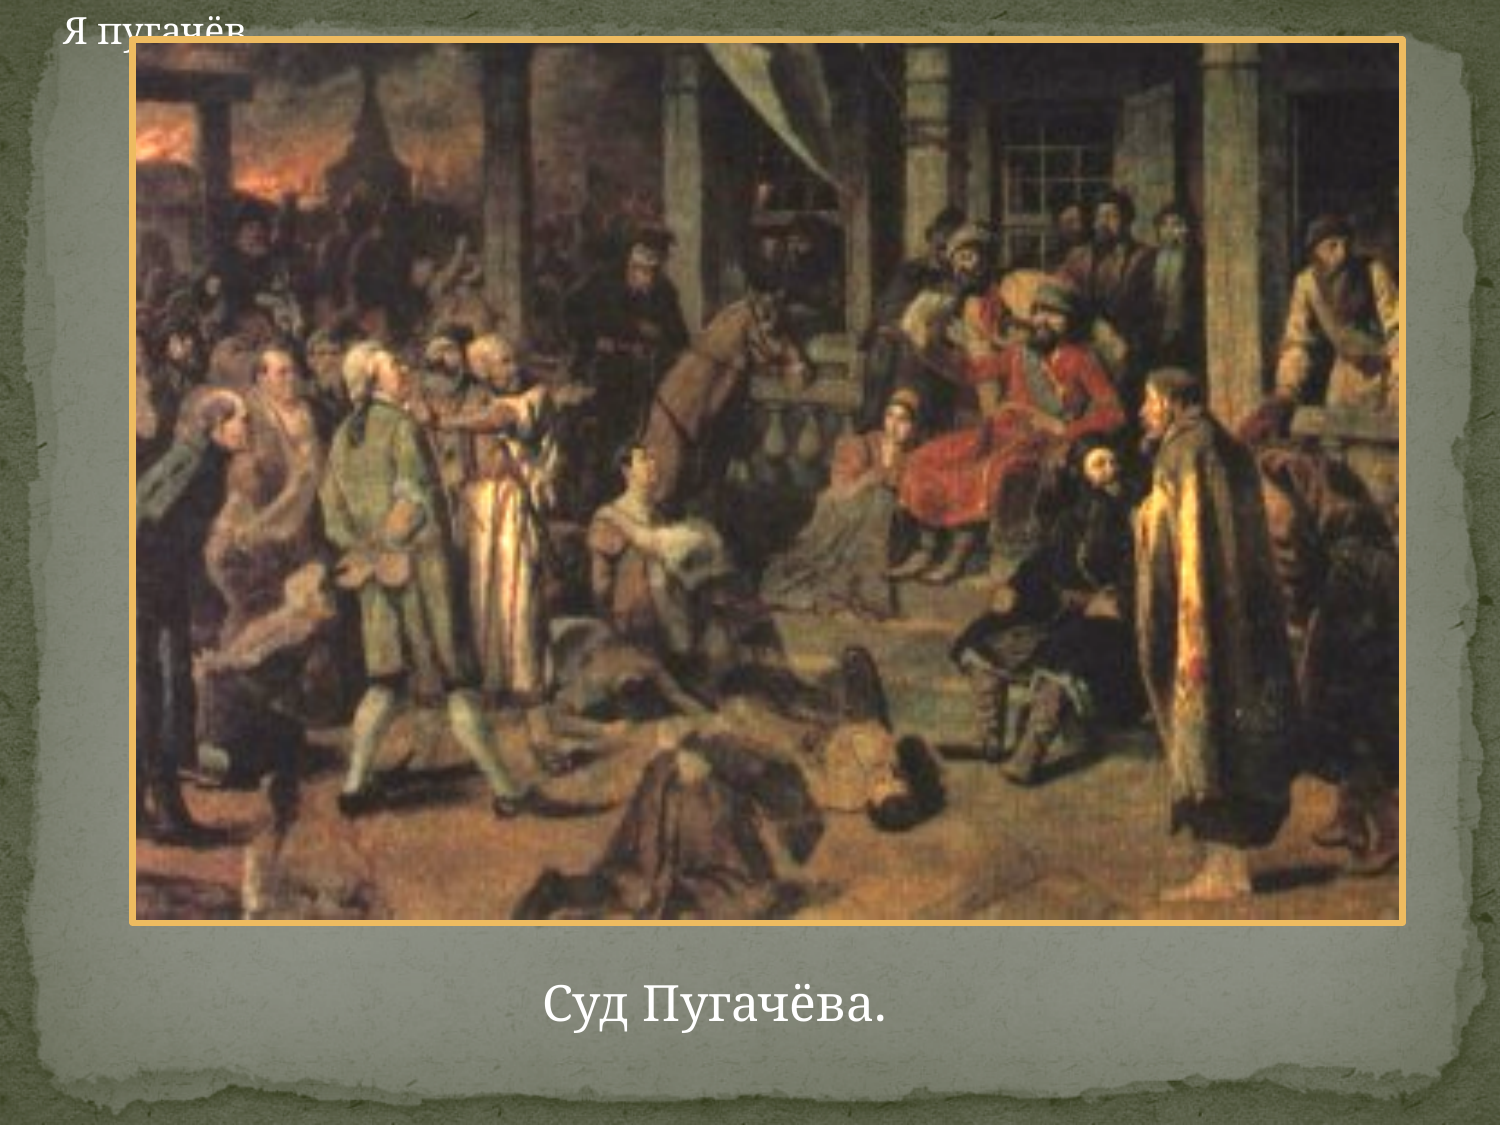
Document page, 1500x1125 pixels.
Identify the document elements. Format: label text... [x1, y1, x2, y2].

text_box Суд Пугачёва. [147, 964, 1282, 1039]
picture [136, 43, 1399, 920]
text_box Я пугачёв [48, 0, 272, 60]
